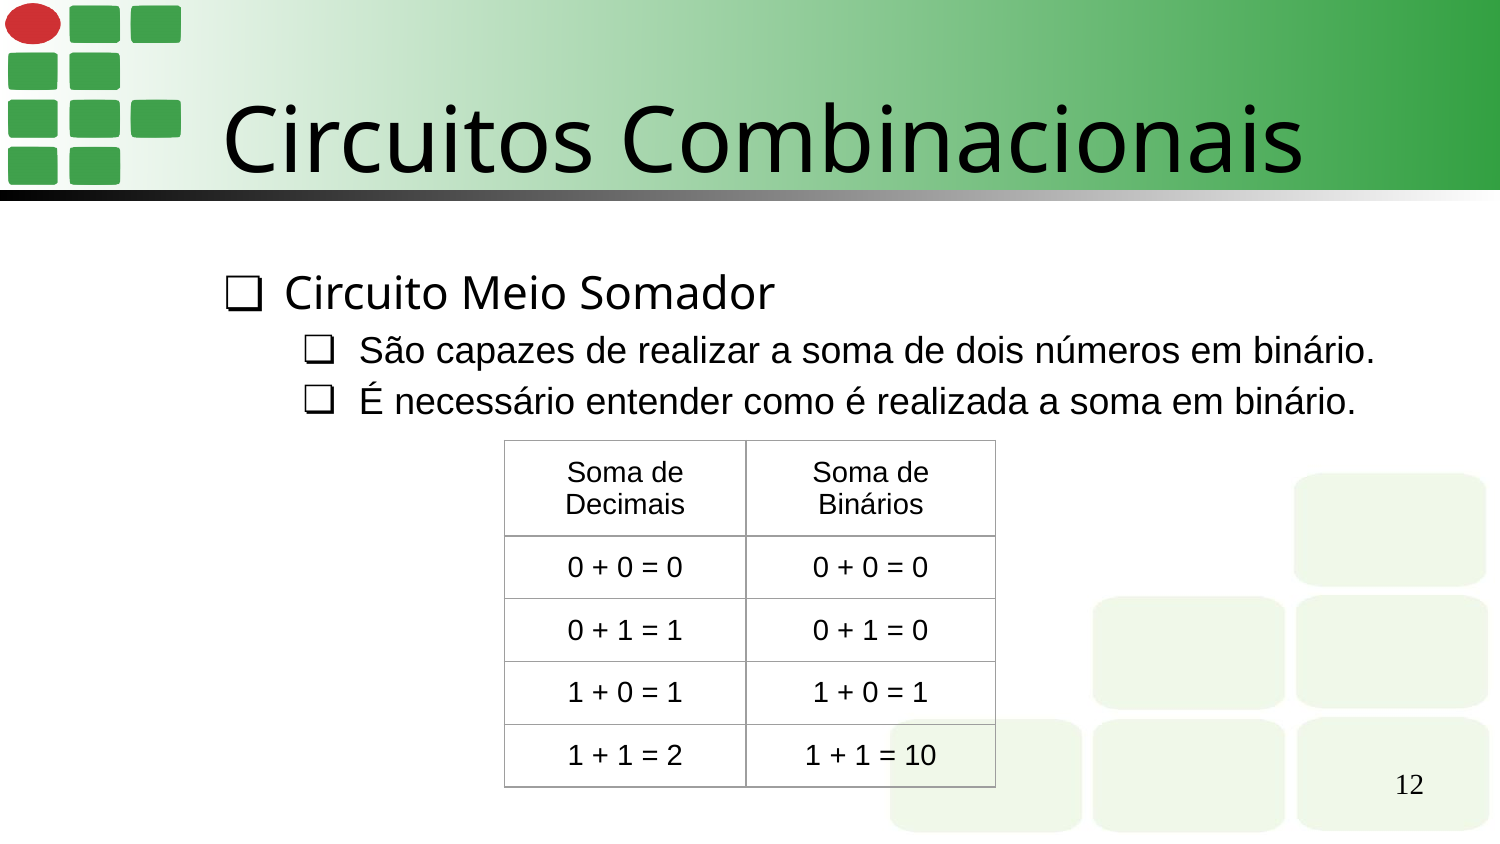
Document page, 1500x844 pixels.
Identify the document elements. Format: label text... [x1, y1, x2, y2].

text_box Circuitos Combinacionais [206, 26, 1468, 207]
table_cell 1 + 0 = 1 [505, 662, 745, 724]
text_box Circuito Meio Somador São capazes de realizar a soma de dois números em binário. É necessário entender como é realizada a soma em binário. [193, 248, 1469, 428]
slide_number ‹#› [1075, 768, 1425, 827]
table_cell 0 + 1 = 1 [505, 599, 745, 661]
table_cell 1 + 1 = 2 [505, 725, 745, 786]
table_cell 0 + 1 = 0 [747, 599, 995, 661]
table_cell 1 + 1 = 10 [747, 725, 995, 786]
table_cell 0 + 0 = 0 [747, 537, 995, 598]
table_header Soma de Binários [747, 441, 995, 535]
table_header Soma de Decimais [505, 441, 745, 535]
table_cell 1 + 0 = 1 [747, 662, 995, 724]
picture [803, 441, 1495, 835]
picture [5, 3, 181, 185]
table_cell 0 + 0 = 0 [505, 537, 745, 598]
